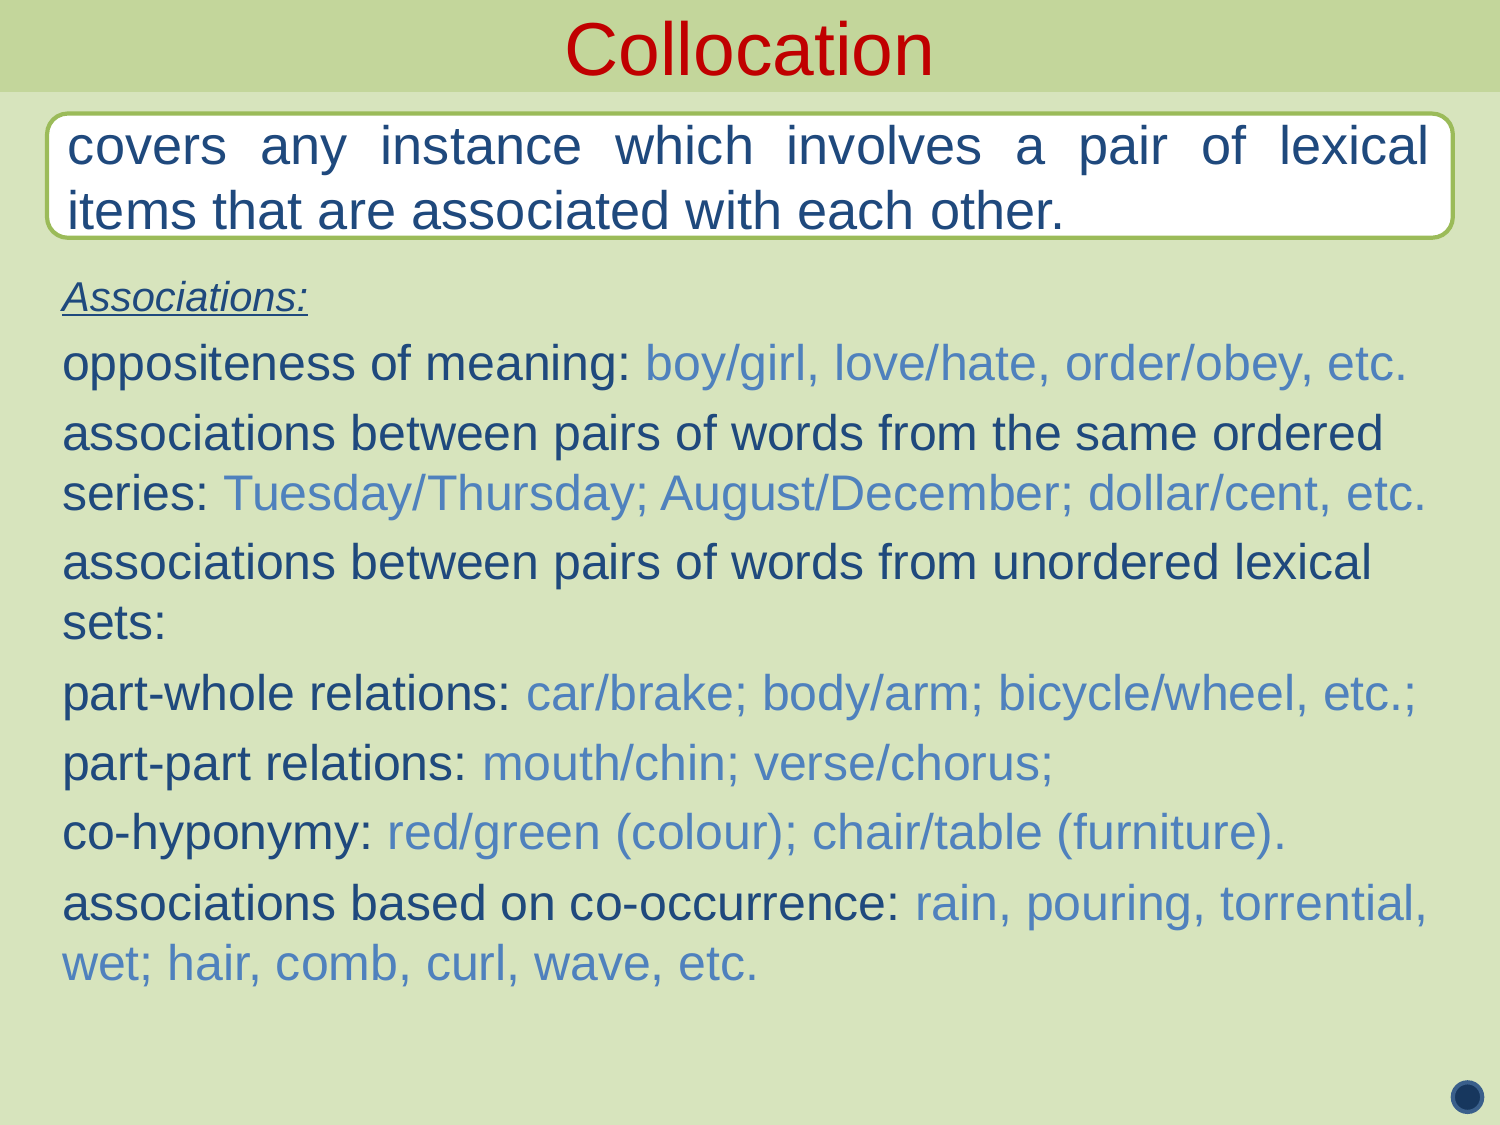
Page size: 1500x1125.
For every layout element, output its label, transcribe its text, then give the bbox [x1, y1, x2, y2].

text_box Collocation [0, 0, 1500, 92]
text_box [1450, 1080, 1485, 1115]
list Associations: oppositeness of meaning: boy/girl, love/hate, order/obey, etc. associations between pairs of words from the same ordered series: Tuesday/Thursday; August/December; dollar/cent, etc. associations between pairs of words from unordered lexical sets: part-whole relations: car/brake; body/arm; bicycle/wheel, etc.; part-part relations: mouth/chin; verse/chorus; co-hyponymy: red/green (colour); chair/table (furniture). associations based on co-occurrence: rain, pouring, torrential, wet; hair, comb, curl, wave, etc. [46, 262, 1468, 1059]
text_box covers any instance which involves a pair of lexical items that are associated with each other. [44, 111, 1455, 240]
